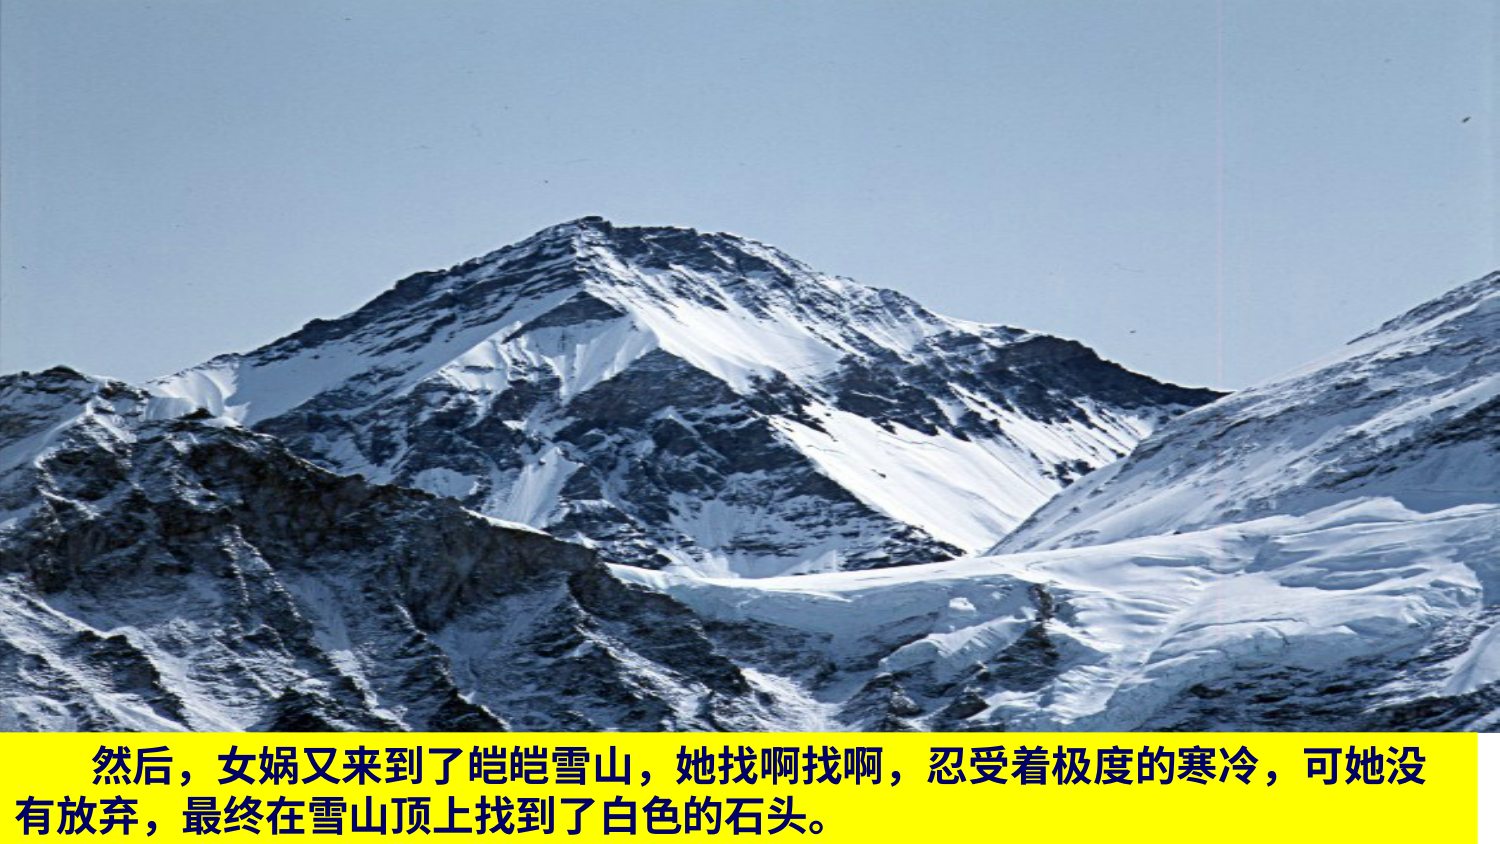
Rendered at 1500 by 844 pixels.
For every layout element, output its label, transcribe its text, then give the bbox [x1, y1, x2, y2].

text_box 然后，女娲又来到了皑皑雪山，她找啊找啊，忍受着极度的寒冷，可她没有放弃，最终在雪山顶上找到了白色的石头。 [0, 733, 1478, 844]
picture [0, 0, 1500, 733]
